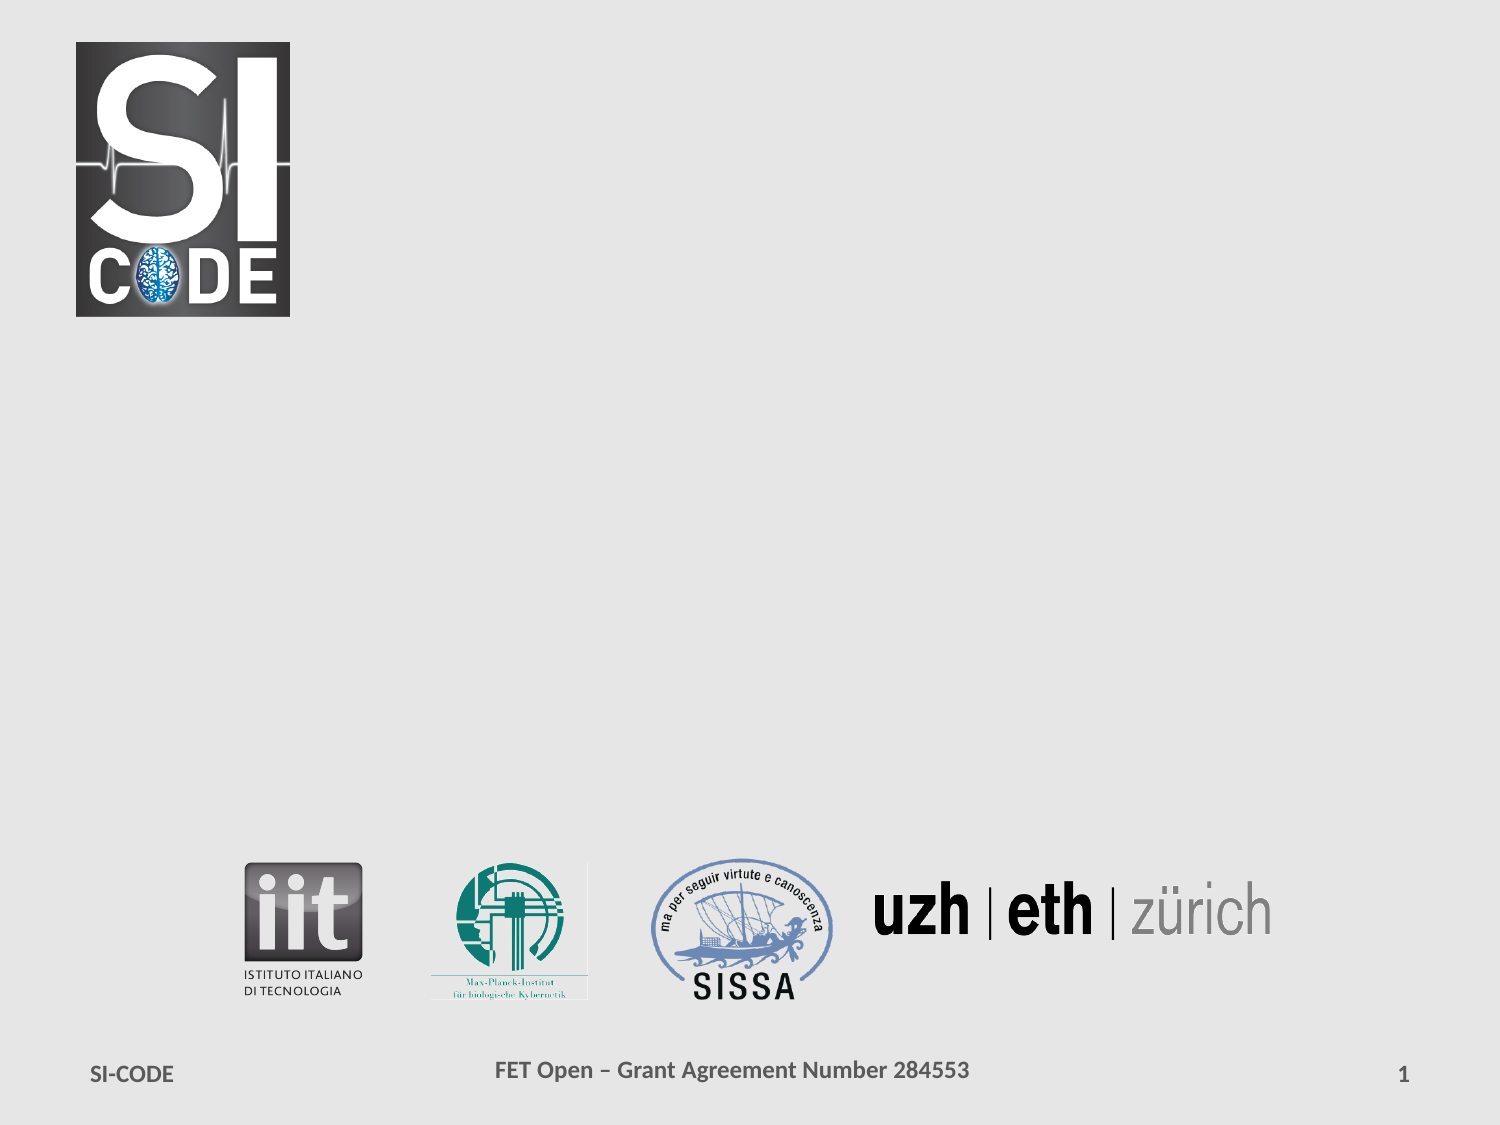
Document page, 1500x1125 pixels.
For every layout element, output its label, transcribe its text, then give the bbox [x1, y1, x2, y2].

slide_number 1 [1074, 1042, 1425, 1103]
picture [431, 863, 588, 1000]
slide_number SI-CODE [75, 1042, 425, 1103]
picture [875, 881, 1270, 940]
picture [232, 853, 384, 1012]
picture [651, 858, 833, 1000]
footer FET Open – Grant Agreement Number 284553 [478, 1035, 988, 1103]
picture [76, 42, 290, 317]
